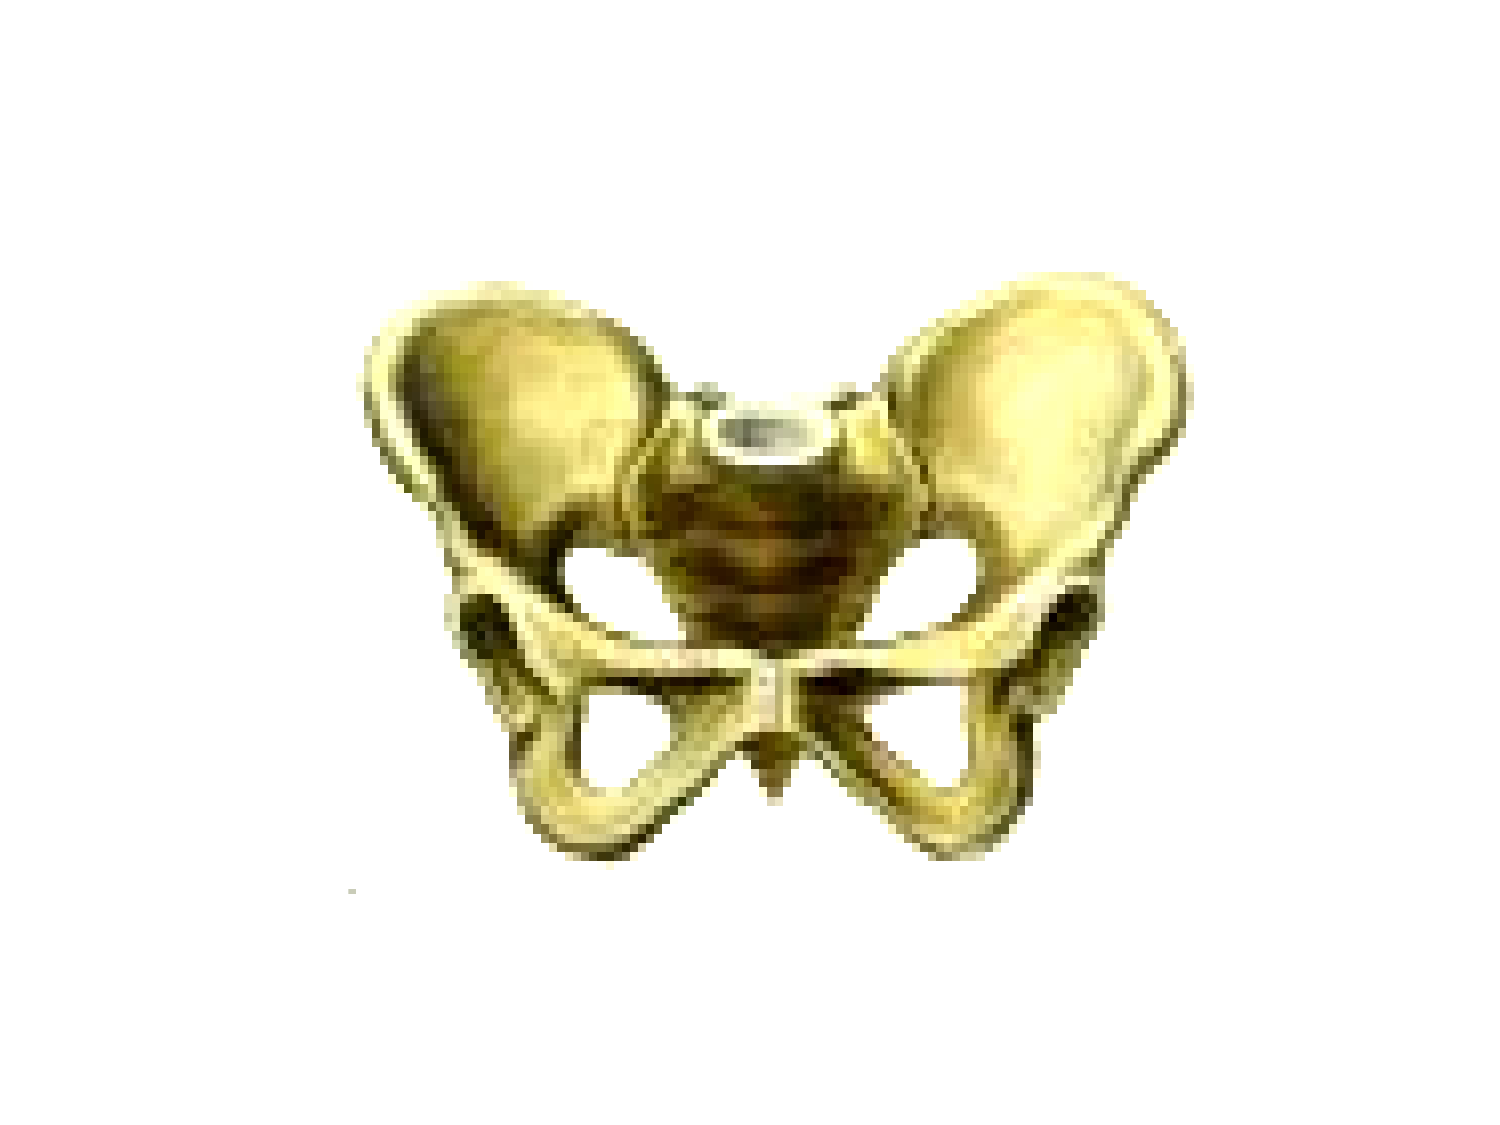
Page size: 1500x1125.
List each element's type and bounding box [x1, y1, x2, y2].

picture [348, 207, 1235, 894]
